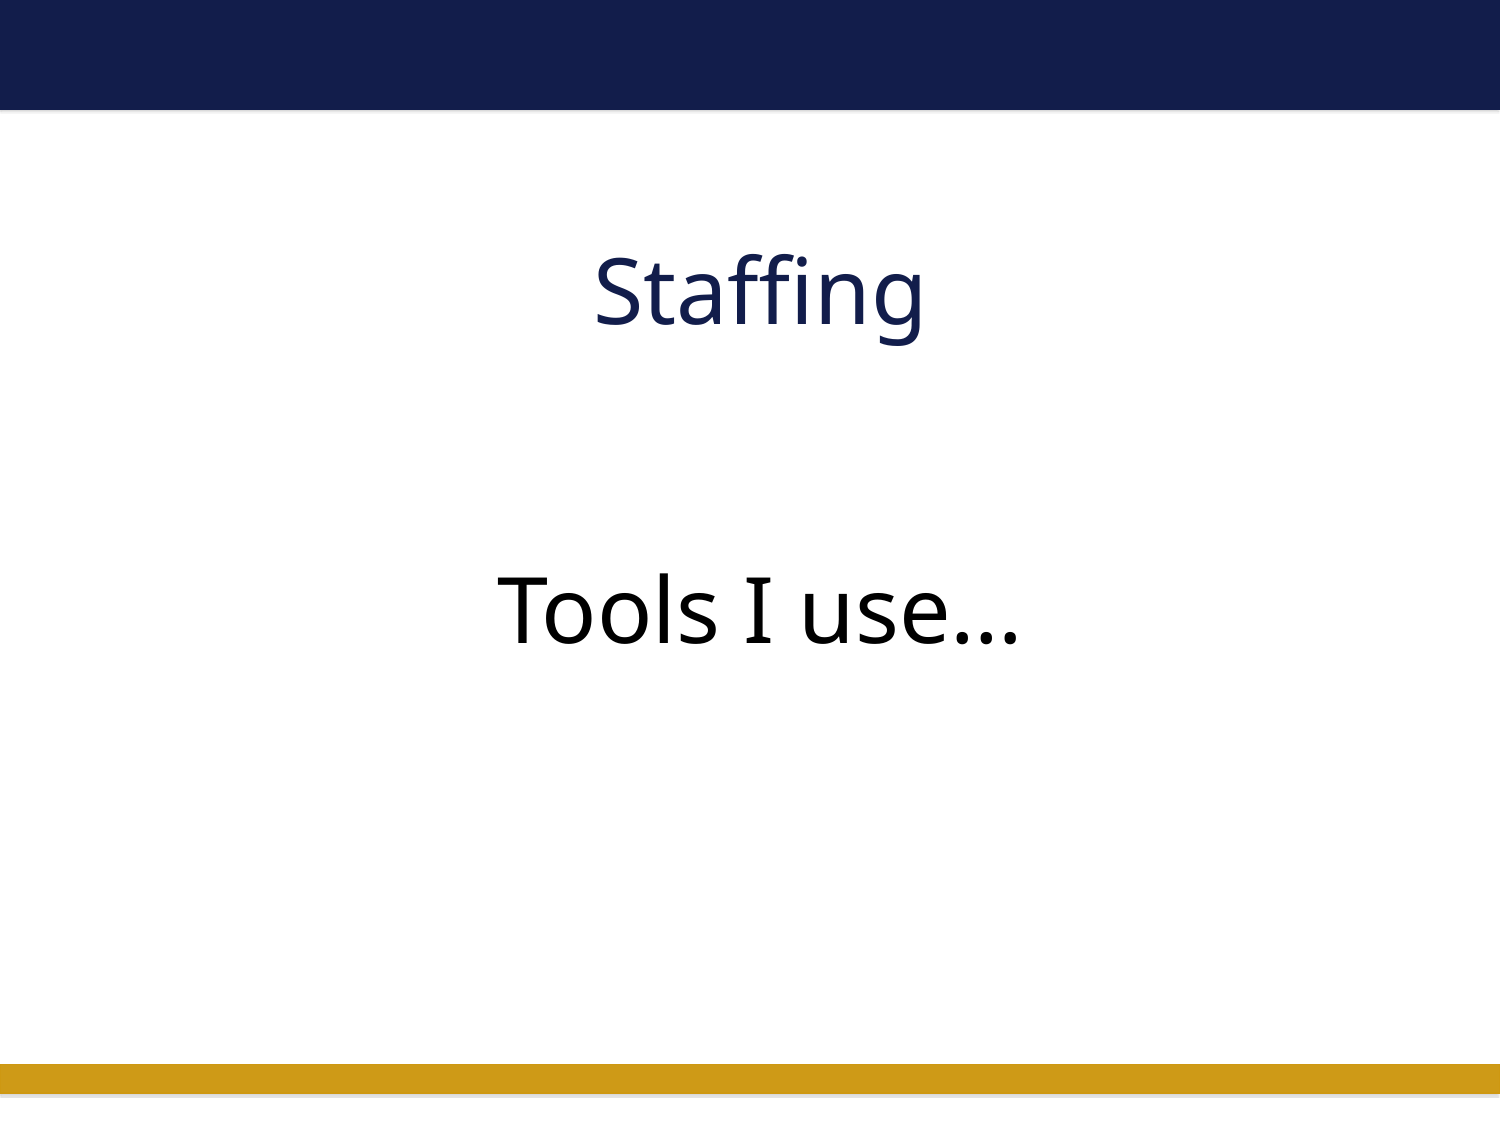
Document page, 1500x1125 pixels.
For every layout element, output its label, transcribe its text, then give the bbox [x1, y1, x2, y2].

list Tools I use… [95, 544, 1425, 673]
title Staffing [95, 173, 1425, 402]
